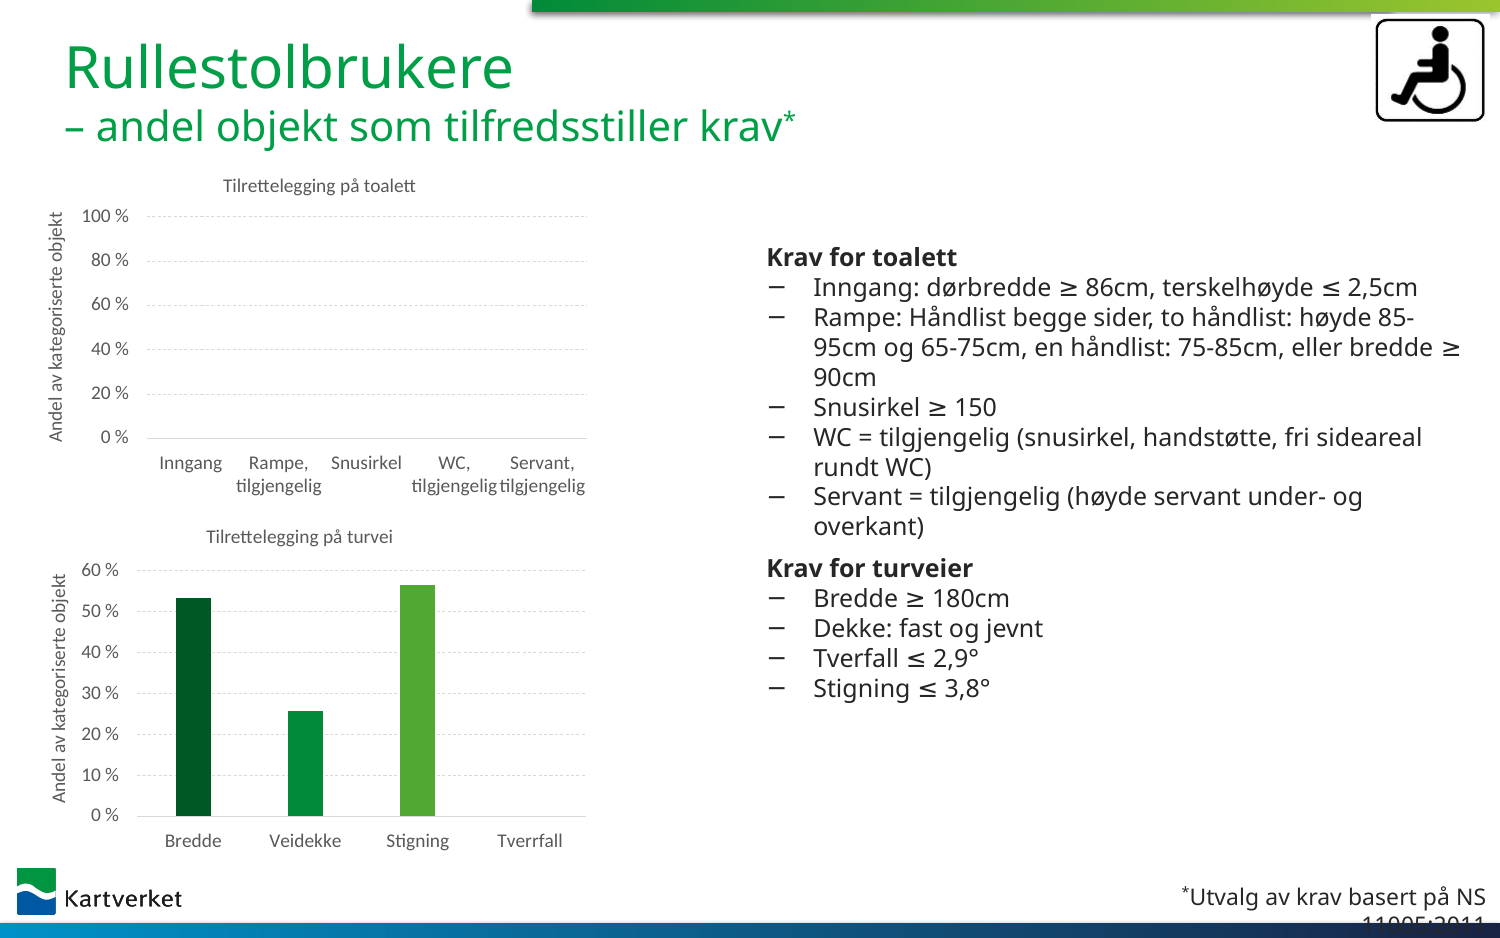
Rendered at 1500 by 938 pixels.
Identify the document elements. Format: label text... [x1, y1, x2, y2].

text_box Krav for turveier Bredde ≥ 180cm Dekke: fast og jevnt Tverfall ≤ 2,9° Stigning ≤ 3,8° [751, 545, 1483, 710]
text_box *Utvalg av krav basert på NS 11005:2011 [1068, 873, 1500, 938]
picture [41, 520, 598, 859]
picture [1371, 13, 1491, 127]
text_box Rullestolbrukere – andel objekt som tilfredsstiller krav* [49, 14, 1431, 158]
text_box Krav for toalett Inngang: dørbredde ≥ 86cm, terskelhøyde ≤ 2,5cm Rampe: Håndlist begge sider, to håndlist: høyde 85-95cm og 65-75cm, en håndlist: 75-85cm, eller bredde ≥ 90cm Snusirkel ≥ 150 WC = tilgjengelig (snusirkel, handstøtte, fri sideareal rundt WC) Servant = tilgjengelig (høyde servant under- og overkant) [751, 234, 1483, 545]
picture [41, 166, 598, 505]
